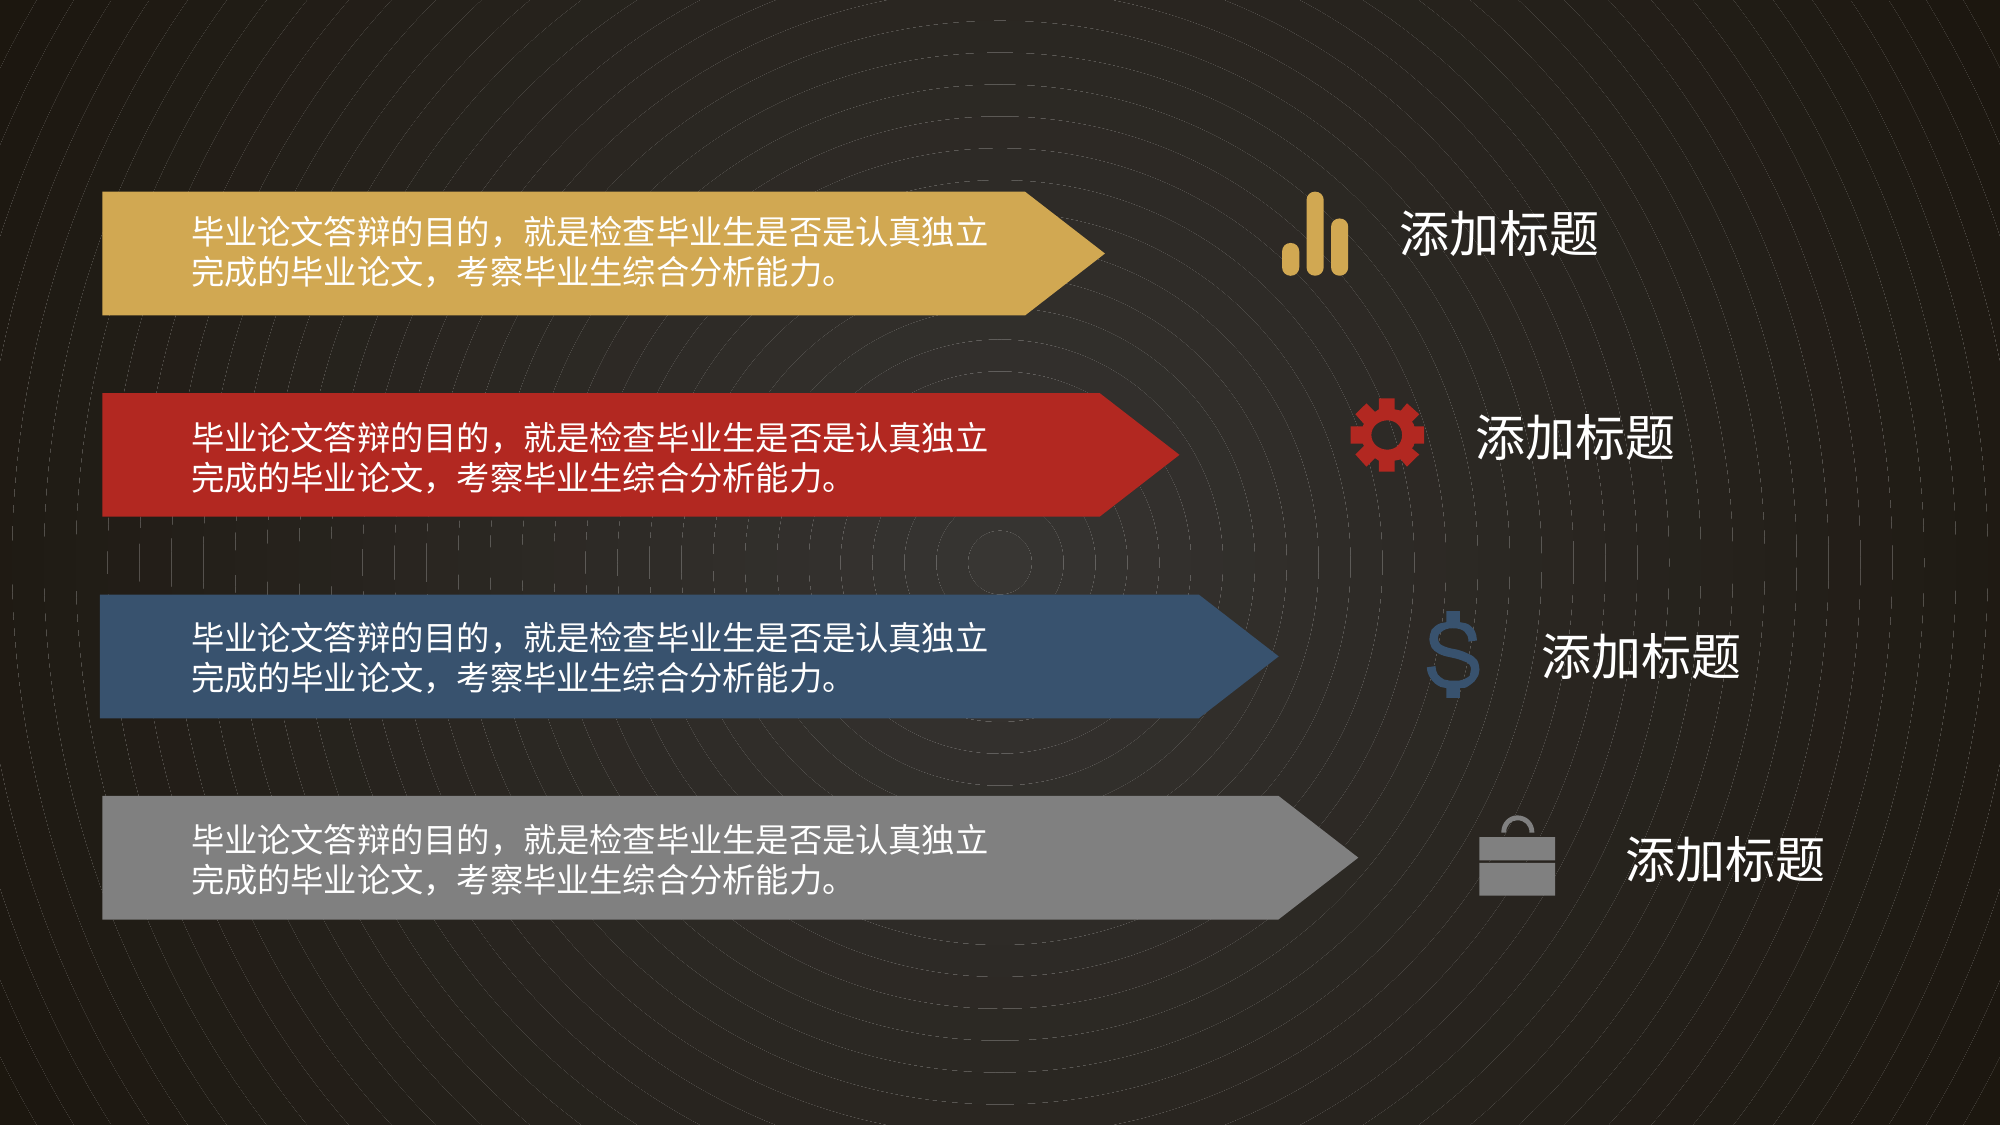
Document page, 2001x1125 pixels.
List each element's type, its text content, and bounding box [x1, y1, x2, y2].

text_box [101, 190, 1107, 317]
text_box 添加标题 [1460, 399, 1691, 475]
text_box [101, 391, 1182, 518]
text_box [1479, 815, 1556, 896]
text_box 毕业论文答辩的目的，就是检查毕业生是否是认真独立完成的毕业论文，考察毕业生综合分析能力。 [176, 203, 1017, 299]
text_box 添加标题 [1384, 194, 1615, 270]
text_box [1426, 611, 1480, 698]
text_box 添加标题 [1527, 618, 1757, 694]
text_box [1281, 191, 1349, 276]
text_box [98, 593, 1281, 720]
text_box 毕业论文答辩的目的，就是检查毕业生是否是认真独立完成的毕业论文，考察毕业生综合分析能力。 [176, 410, 1017, 505]
text_box 毕业论文答辩的目的，就是检查毕业生是否是认真独立完成的毕业论文，考察毕业生综合分析能力。 [176, 609, 1017, 705]
text_box [101, 794, 1361, 921]
text_box 毕业论文答辩的目的，就是检查毕业生是否是认真独立完成的毕业论文，考察毕业生综合分析能力。 [176, 811, 1017, 906]
text_box [1350, 398, 1425, 472]
text_box 添加标题 [1610, 821, 1841, 897]
